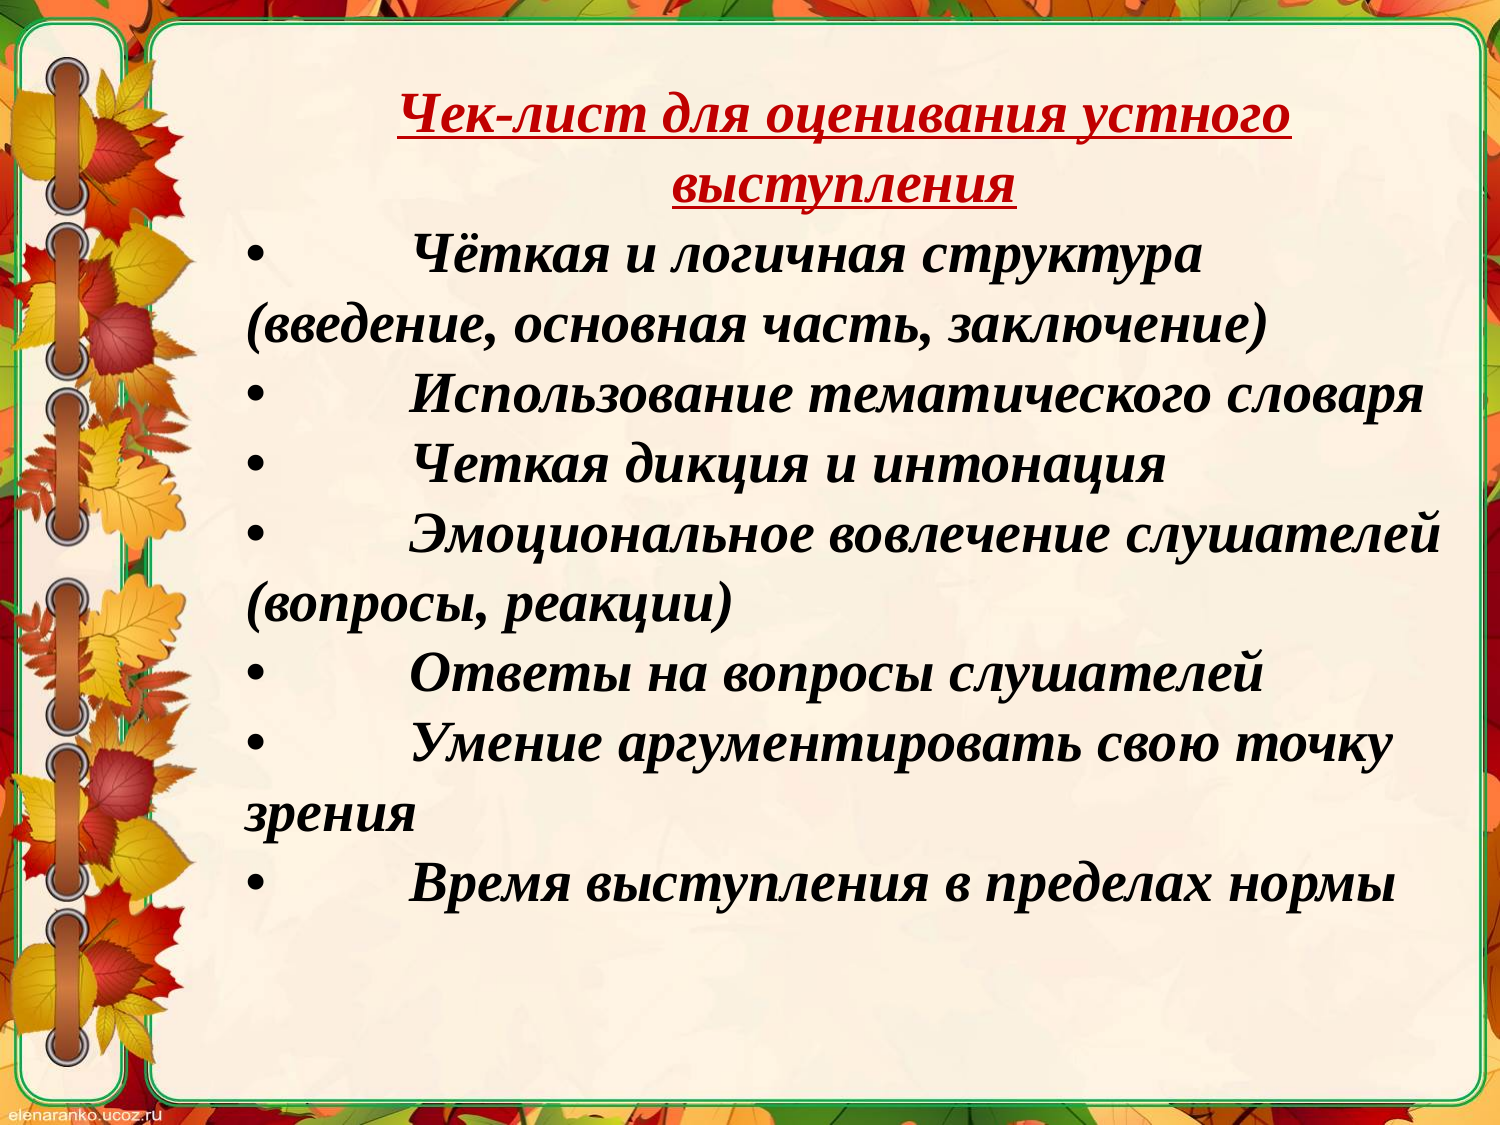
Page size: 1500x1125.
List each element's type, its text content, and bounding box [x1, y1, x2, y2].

picture [0, 0, 1500, 1125]
text_box Чек-лист для оценивания устного выступления • Чёткая и логичная структура (введение, основная часть, заключение) • Использование тематического словаря • Четкая дикция и интонация • Эмоциональное вовлечение слушателей (вопросы, реакции) • Ответы на вопросы слушателей • Умение аргументировать свою точку зрения • Время выступления в пределах нормы [230, 66, 1459, 991]
